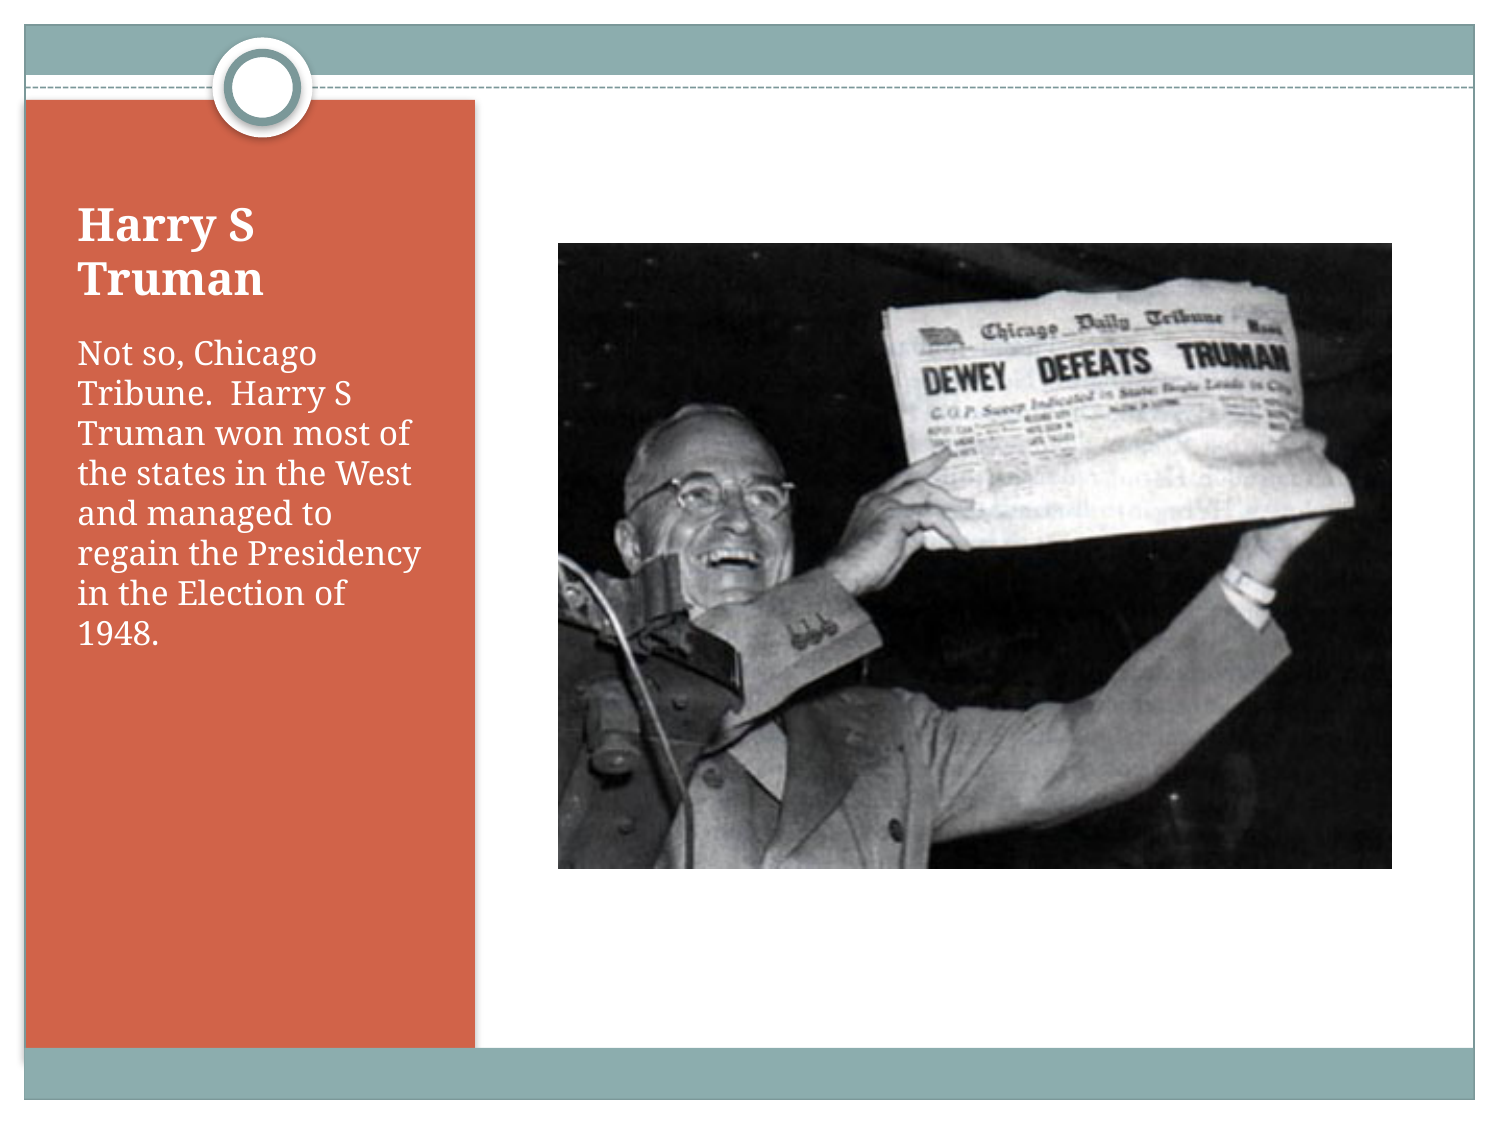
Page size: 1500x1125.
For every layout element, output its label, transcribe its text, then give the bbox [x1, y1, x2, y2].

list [558, 243, 1392, 869]
list Not so, Chicago Tribune. Harry S Truman won most of the states in the West and managed to regain the Presidency in the Election of 1948. [62, 324, 450, 1005]
title Harry S Truman [62, 149, 450, 313]
